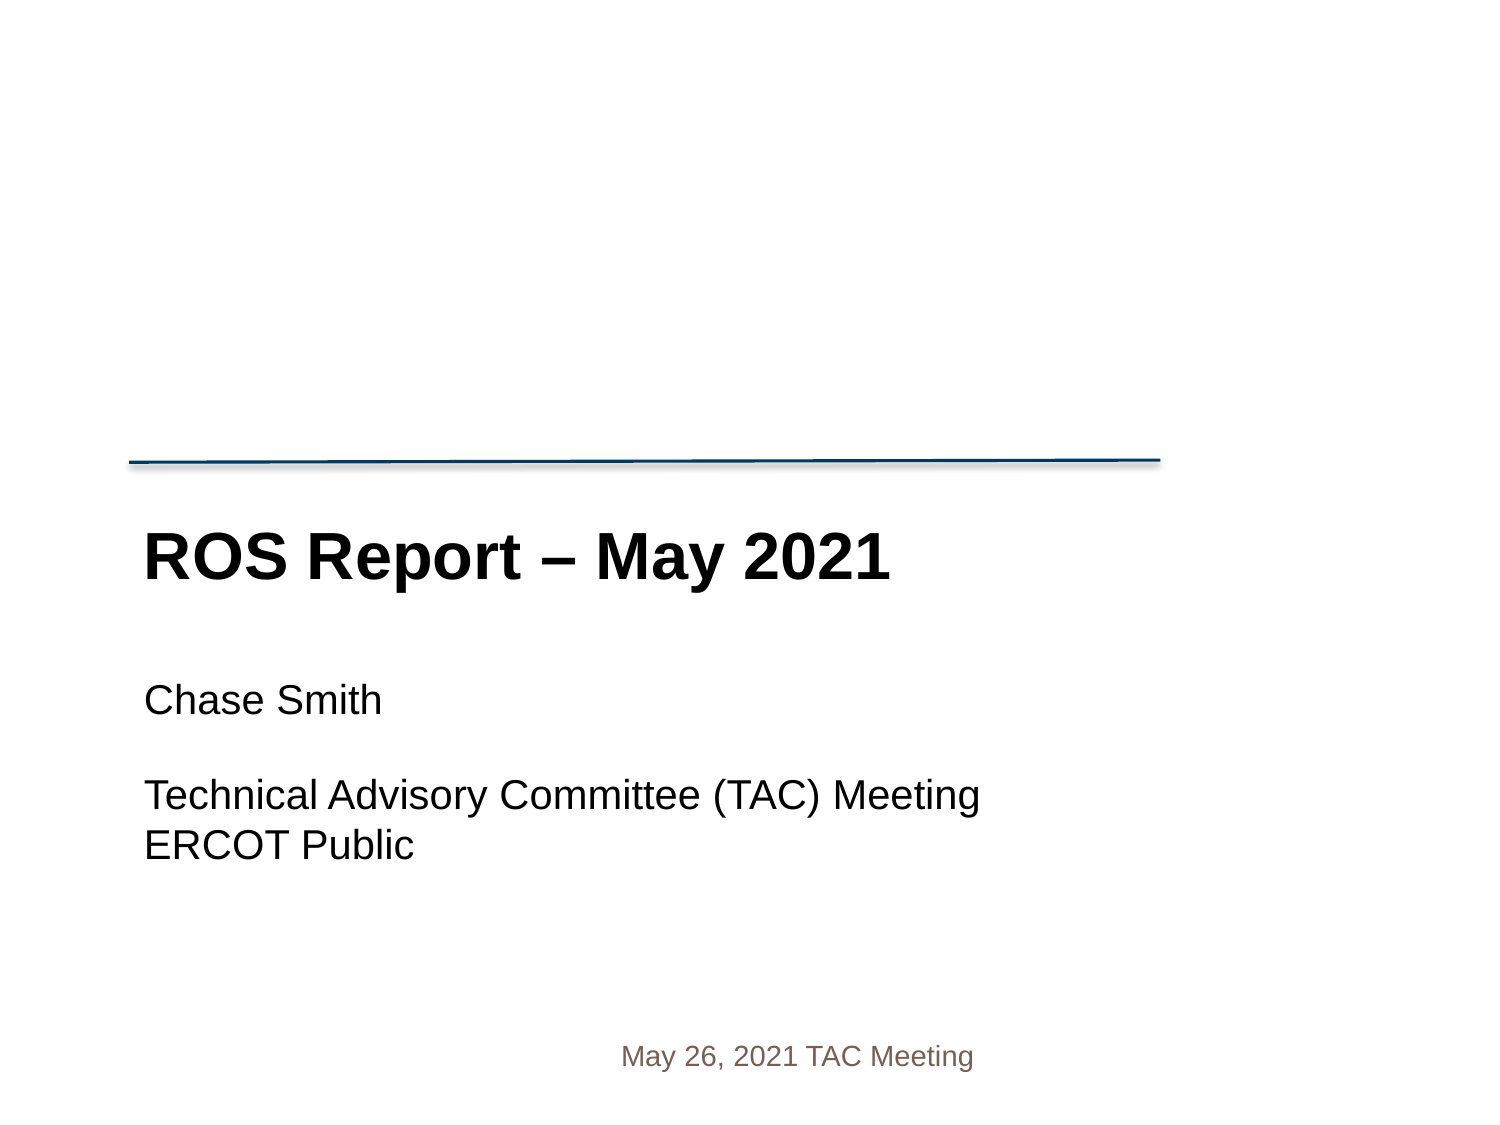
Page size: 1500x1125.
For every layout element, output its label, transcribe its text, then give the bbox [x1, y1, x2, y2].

footer May 26, 2021 TAC Meeting [99, 1025, 990, 1085]
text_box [128, 459, 1367, 890]
